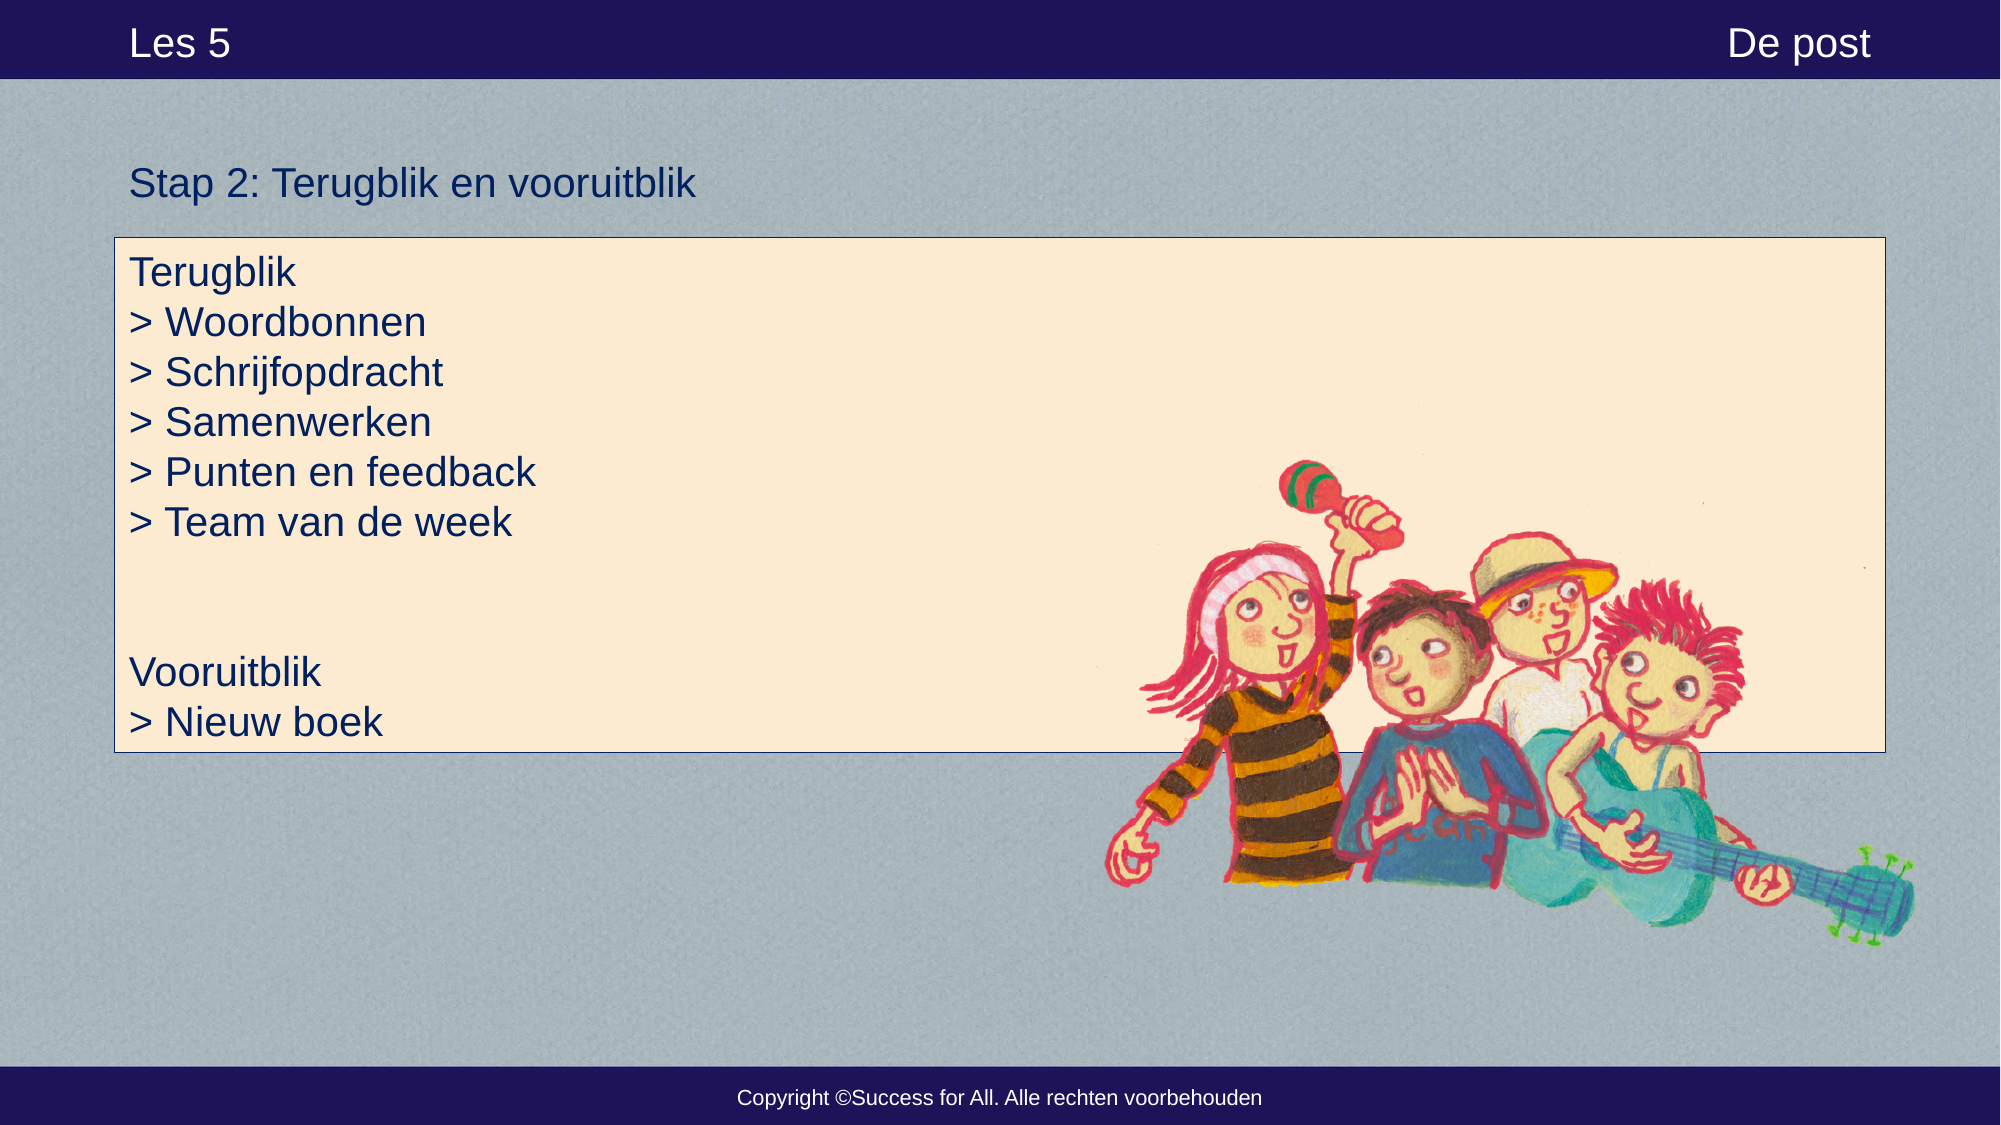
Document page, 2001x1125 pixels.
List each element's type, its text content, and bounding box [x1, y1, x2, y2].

picture [0, 0, 2001, 1125]
text_box De post [999, 8, 1886, 73]
text_box Terugblik > Woordbonnen > Schrijfopdracht > Samenwerken > Punten en feedback > Team van de week Vooruitblik > Nieuw boek [114, 237, 1886, 753]
text_box Stap 2: Terugblik en vooruitblik [113, 148, 1635, 214]
text_box Les 5 [114, 8, 354, 73]
text_box Copyright ©Success for All. Alle rechten voorbehouden [0, 1076, 2000, 1125]
